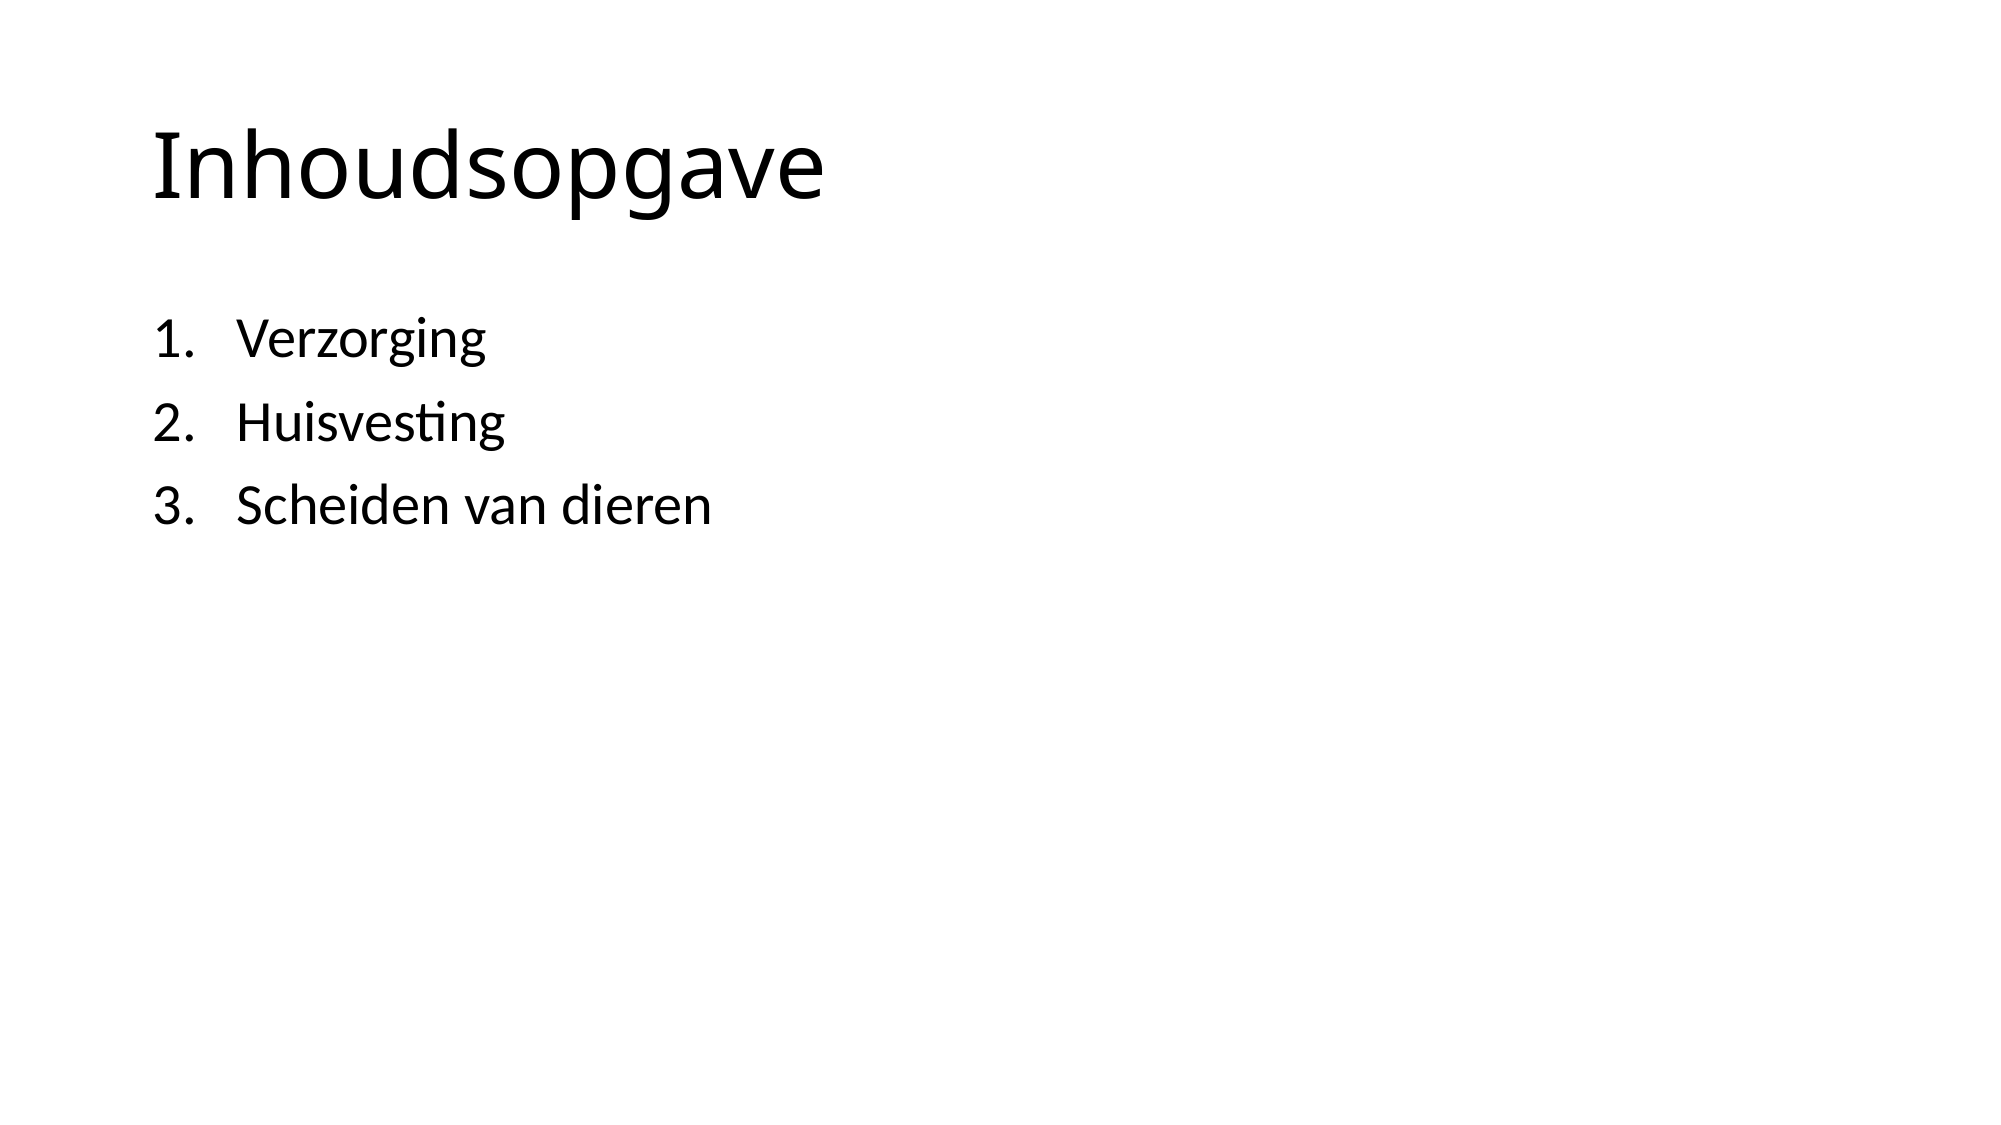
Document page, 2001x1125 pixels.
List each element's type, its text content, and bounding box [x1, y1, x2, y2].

title Inhoudsopgave [137, 59, 1863, 278]
list Verzorging Huisvesting Scheiden van dieren [137, 299, 1863, 1014]
